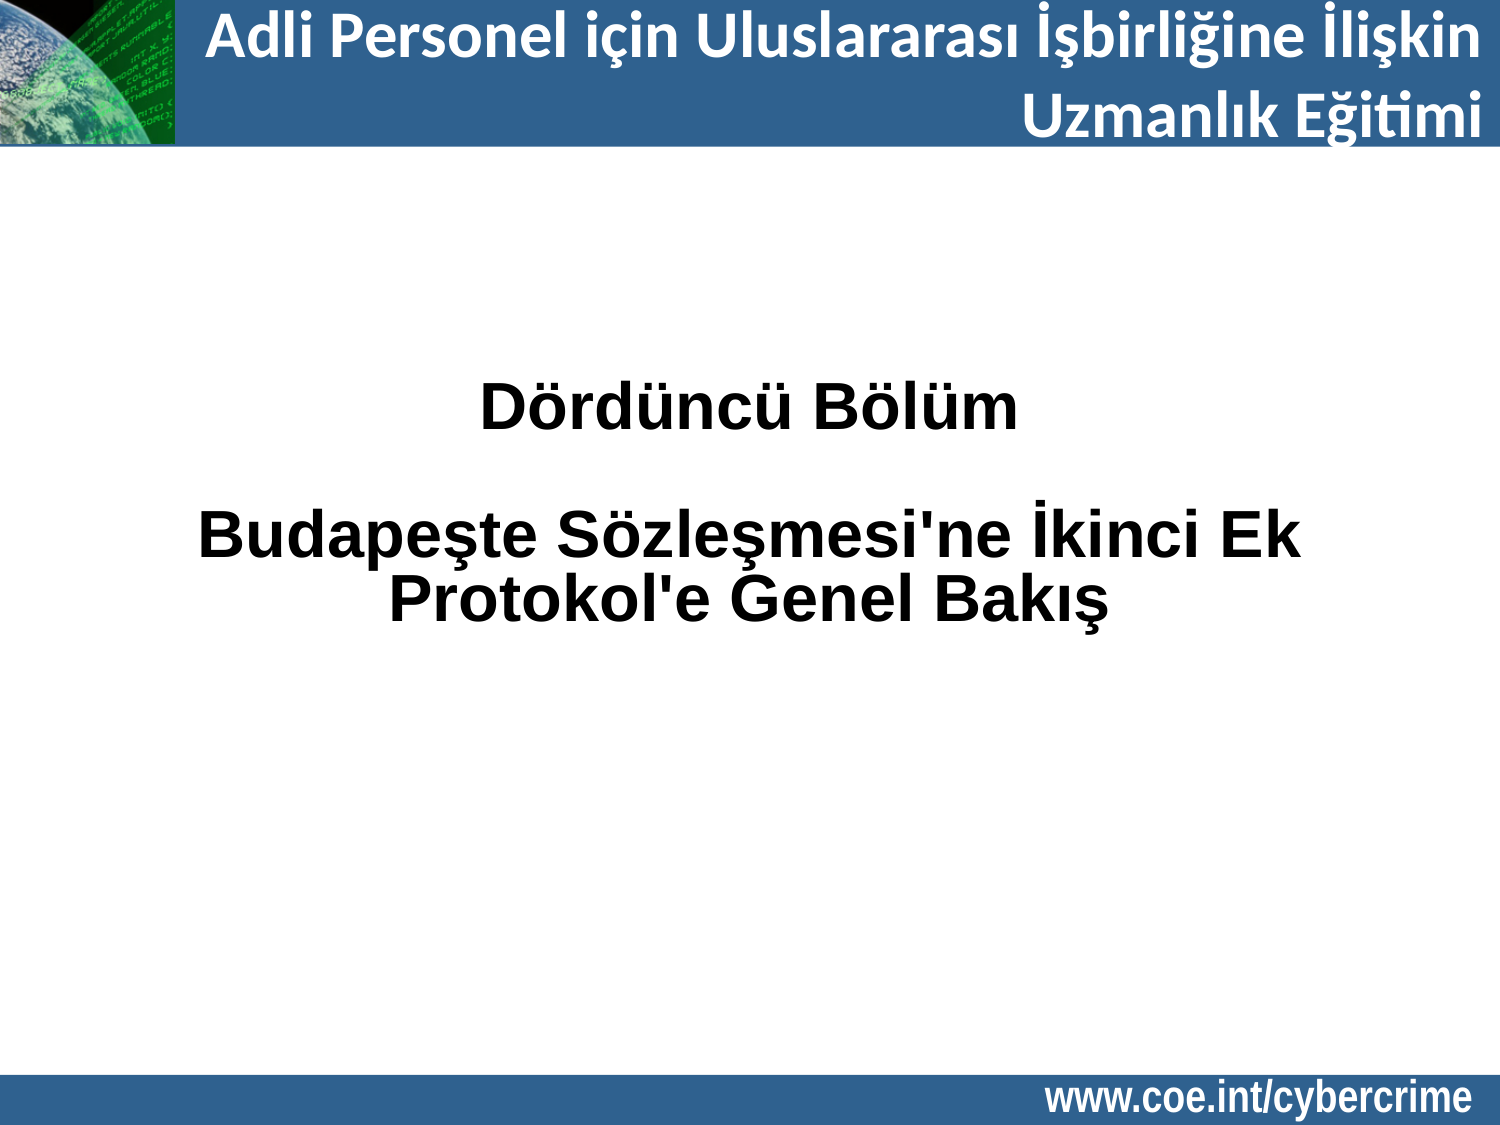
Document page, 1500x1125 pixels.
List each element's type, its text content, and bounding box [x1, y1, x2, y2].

text_box Adli Personel için Uluslararası İşbirliğine İlişkin Uzmanlık Eğitimi [177, 0, 1500, 149]
text_box Dördüncü Bölüm Budapeşte Sözleşmesi'ne İkinci Ek Protokol'e Genel Bakış [50, 371, 1450, 642]
text_box www.coe.int/cybercrime [1030, 1059, 1500, 1125]
picture [0, 0, 175, 144]
text_box [0, 1073, 1030, 1125]
